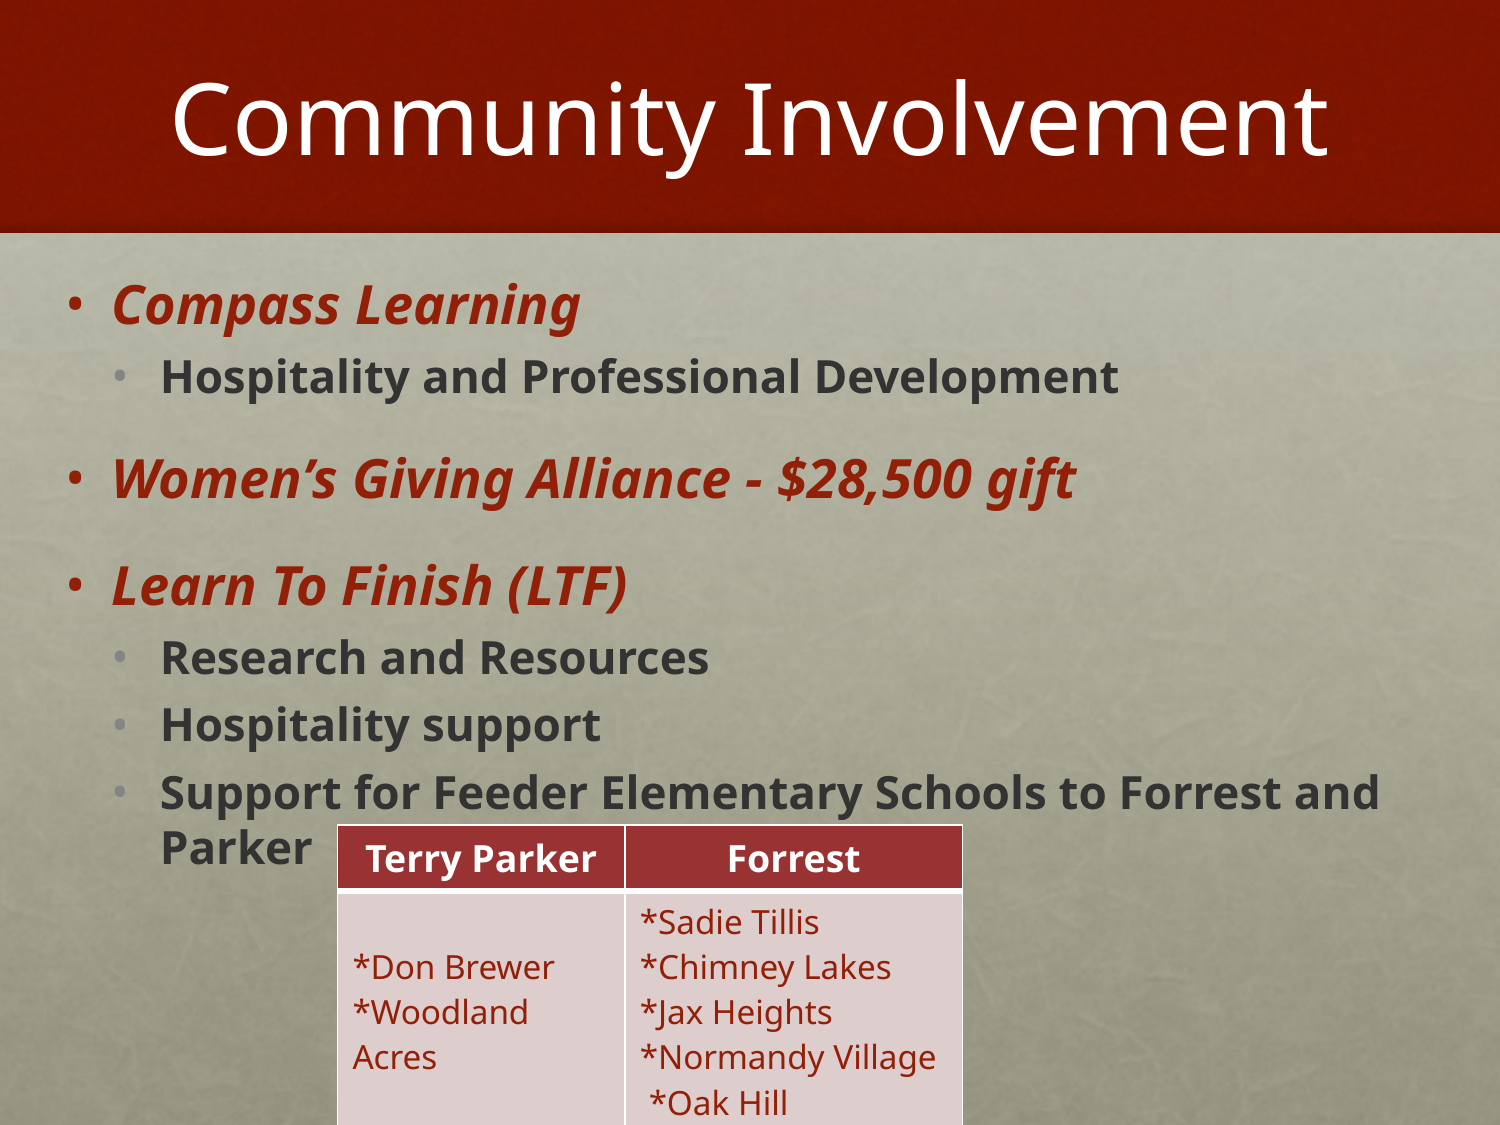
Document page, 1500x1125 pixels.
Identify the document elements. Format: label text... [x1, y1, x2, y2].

table_cell *Sadie Tillis *Chimney Lakes *Jax Heights *Normandy Village *Oak Hill [626, 894, 962, 1125]
table_cell *Don Brewer *Woodland Acres [338, 894, 624, 1125]
list Compass Learning Hospitality and Professional Development Women’s Giving Alliance - $28,500 gift Learn To Finish (LTF) Research and Resources Hospitality support Support for Feeder Elementary Schools to Forrest and Parker [50, 262, 1413, 1050]
picture [0, 214, 1500, 1125]
table_header Terry Parker [338, 826, 624, 888]
table_header Forrest [626, 826, 962, 888]
title Community Involvement [127, 10, 1372, 221]
